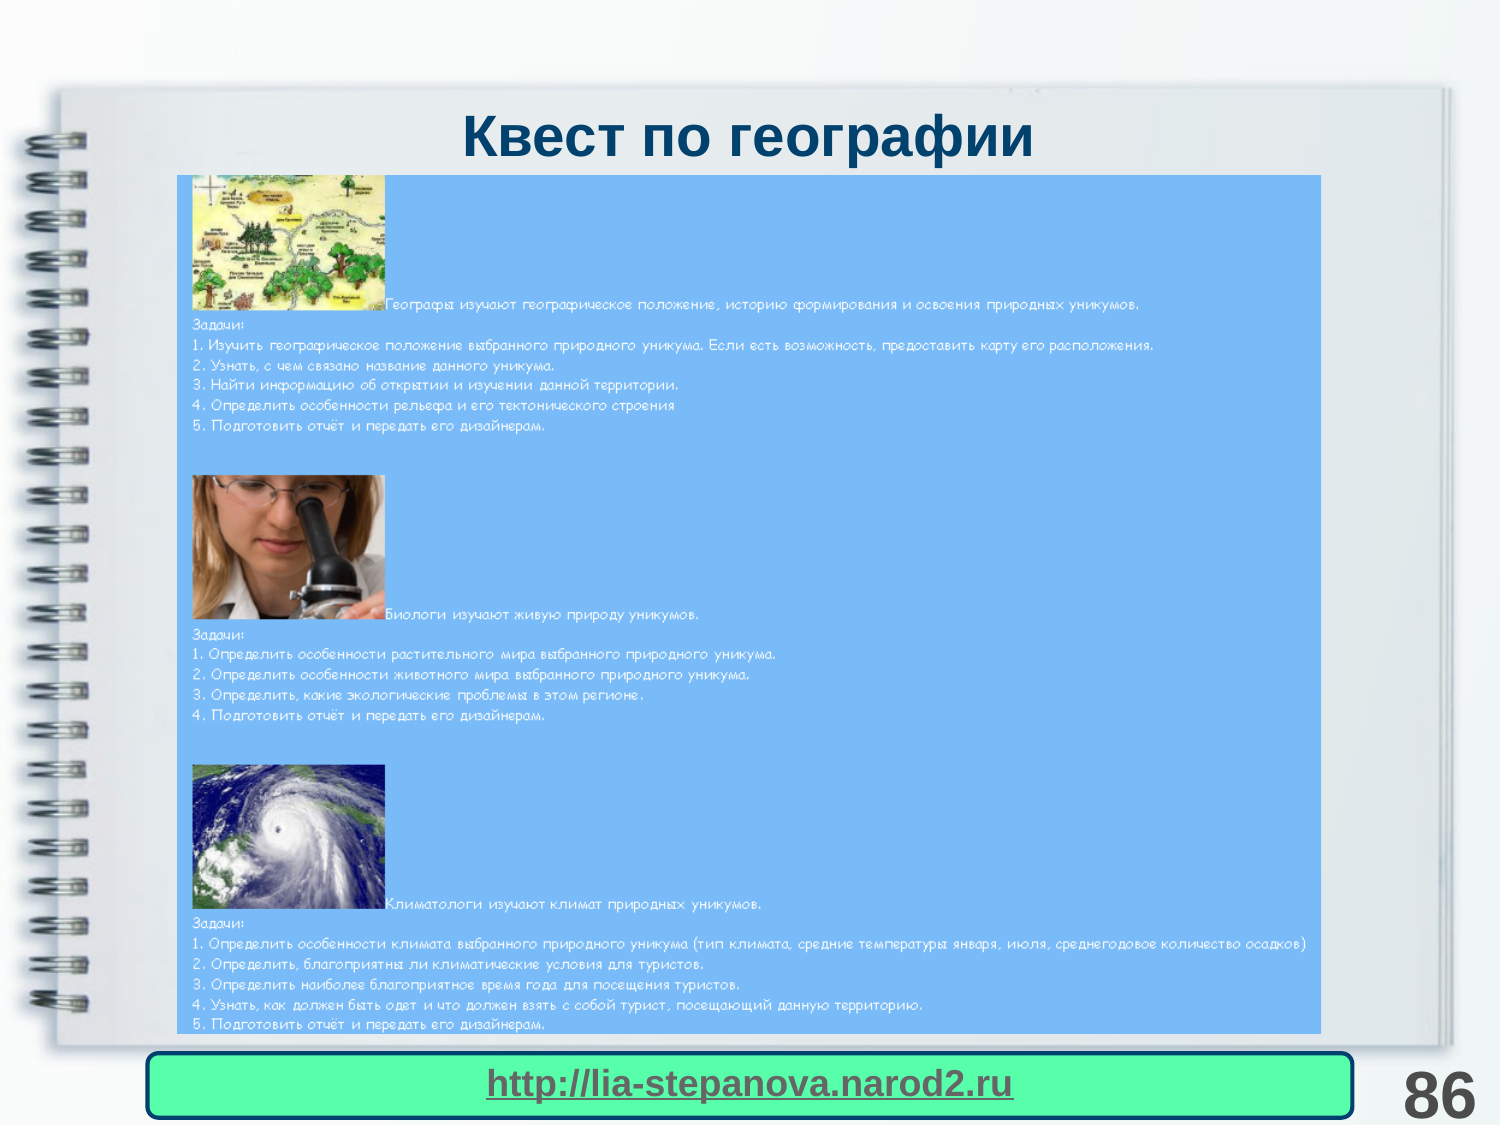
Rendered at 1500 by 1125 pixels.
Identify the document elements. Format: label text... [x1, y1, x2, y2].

picture [0, 0, 1500, 1125]
text_box Квест по географии [74, 90, 1424, 173]
slide_number 86 [1375, 1043, 1493, 1123]
text_box http://lia-stepanova.narod2.ru [145, 1051, 1355, 1120]
